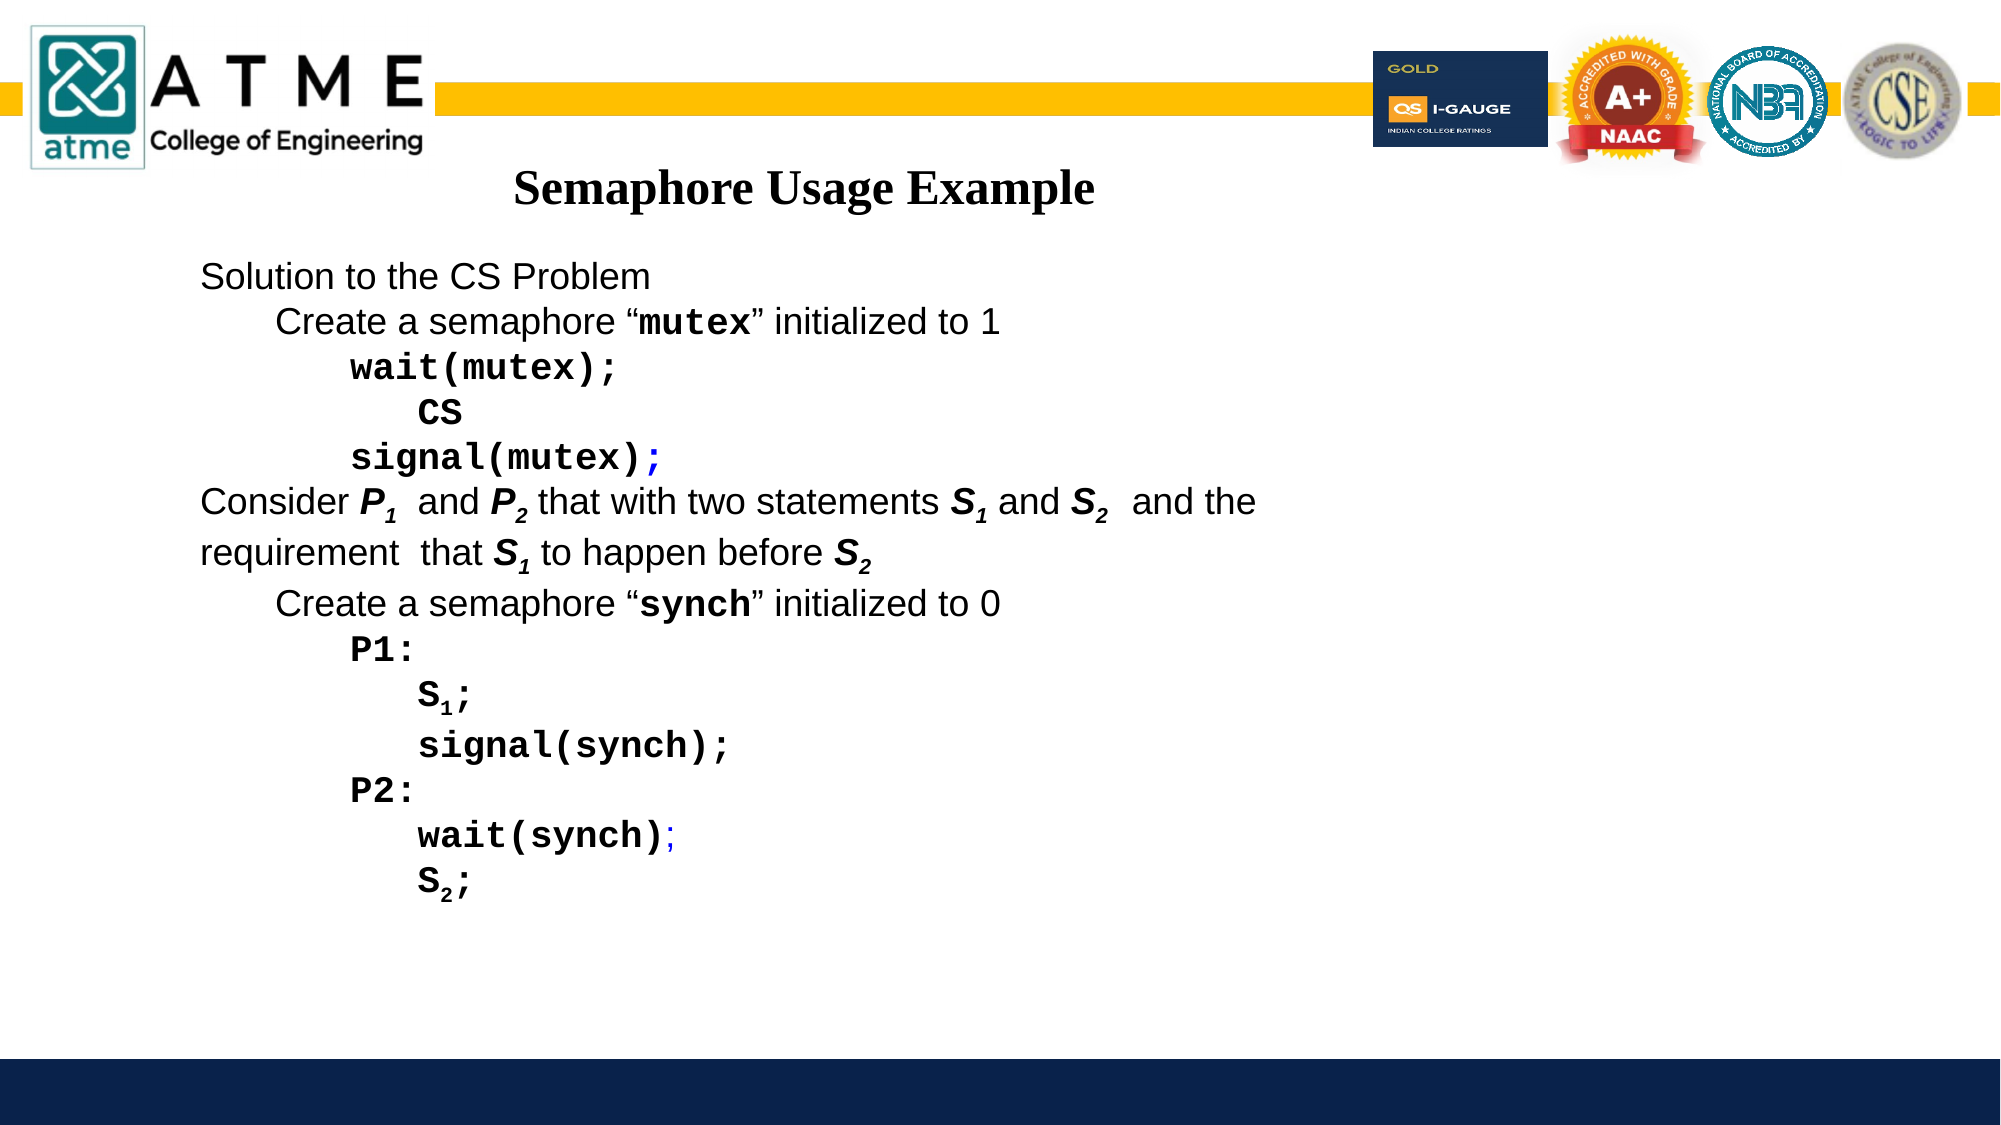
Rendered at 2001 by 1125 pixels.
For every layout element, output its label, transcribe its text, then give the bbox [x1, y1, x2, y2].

list Solution to the CS Problem Create a semaphore “mutex” initialized to 1 wait(mutex); CS signal(mutex); Consider P1 and P2 that with two statements S1 and S2 and the requirement that S1 to happen before S2 Create a semaphore “synch” initialized to 0 P1: S1; signal(synch); P2: wait(synch); S2; [185, 244, 1282, 978]
picture [1373, 20, 1828, 180]
picture [22, 15, 435, 178]
picture [1840, 26, 1968, 176]
picture [0, 1059, 2001, 1125]
title Semaphore Usage Example [104, 147, 1505, 223]
